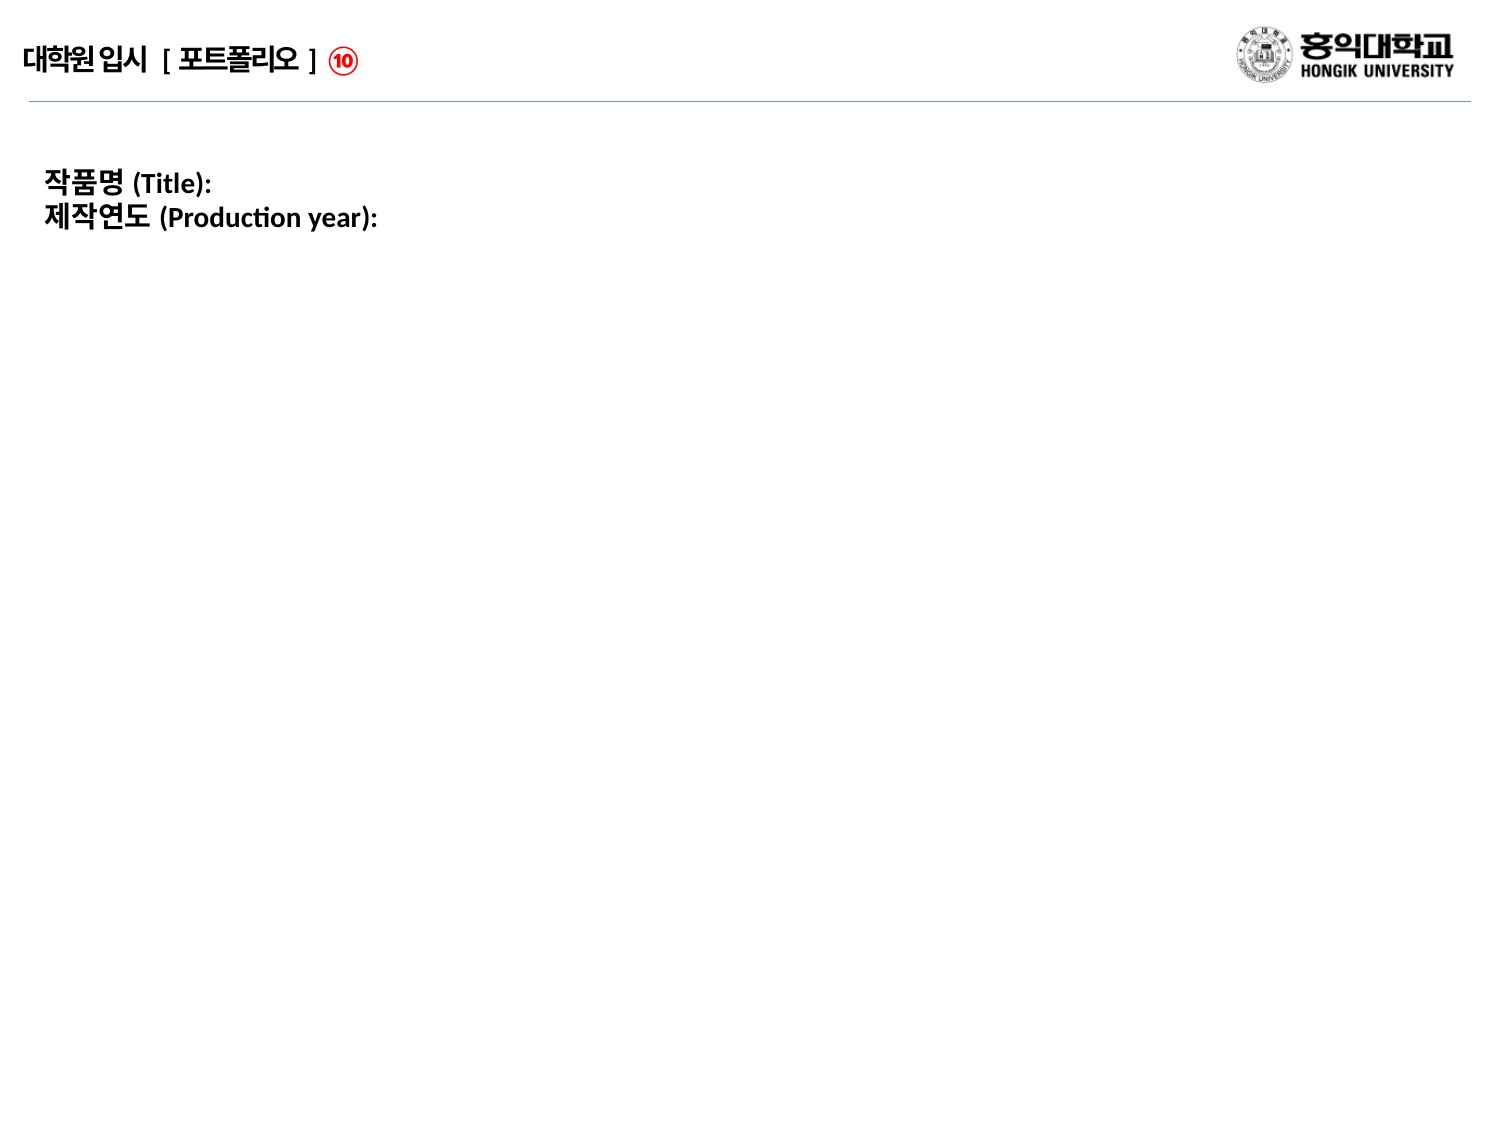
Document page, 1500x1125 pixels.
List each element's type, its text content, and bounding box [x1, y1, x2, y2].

picture [1210, 17, 1481, 94]
text_box 작품명(Title): 제작연도(Production year): [29, 156, 687, 242]
text_box 대학원 입시 [포트폴리오] ⑩ [9, 33, 380, 84]
